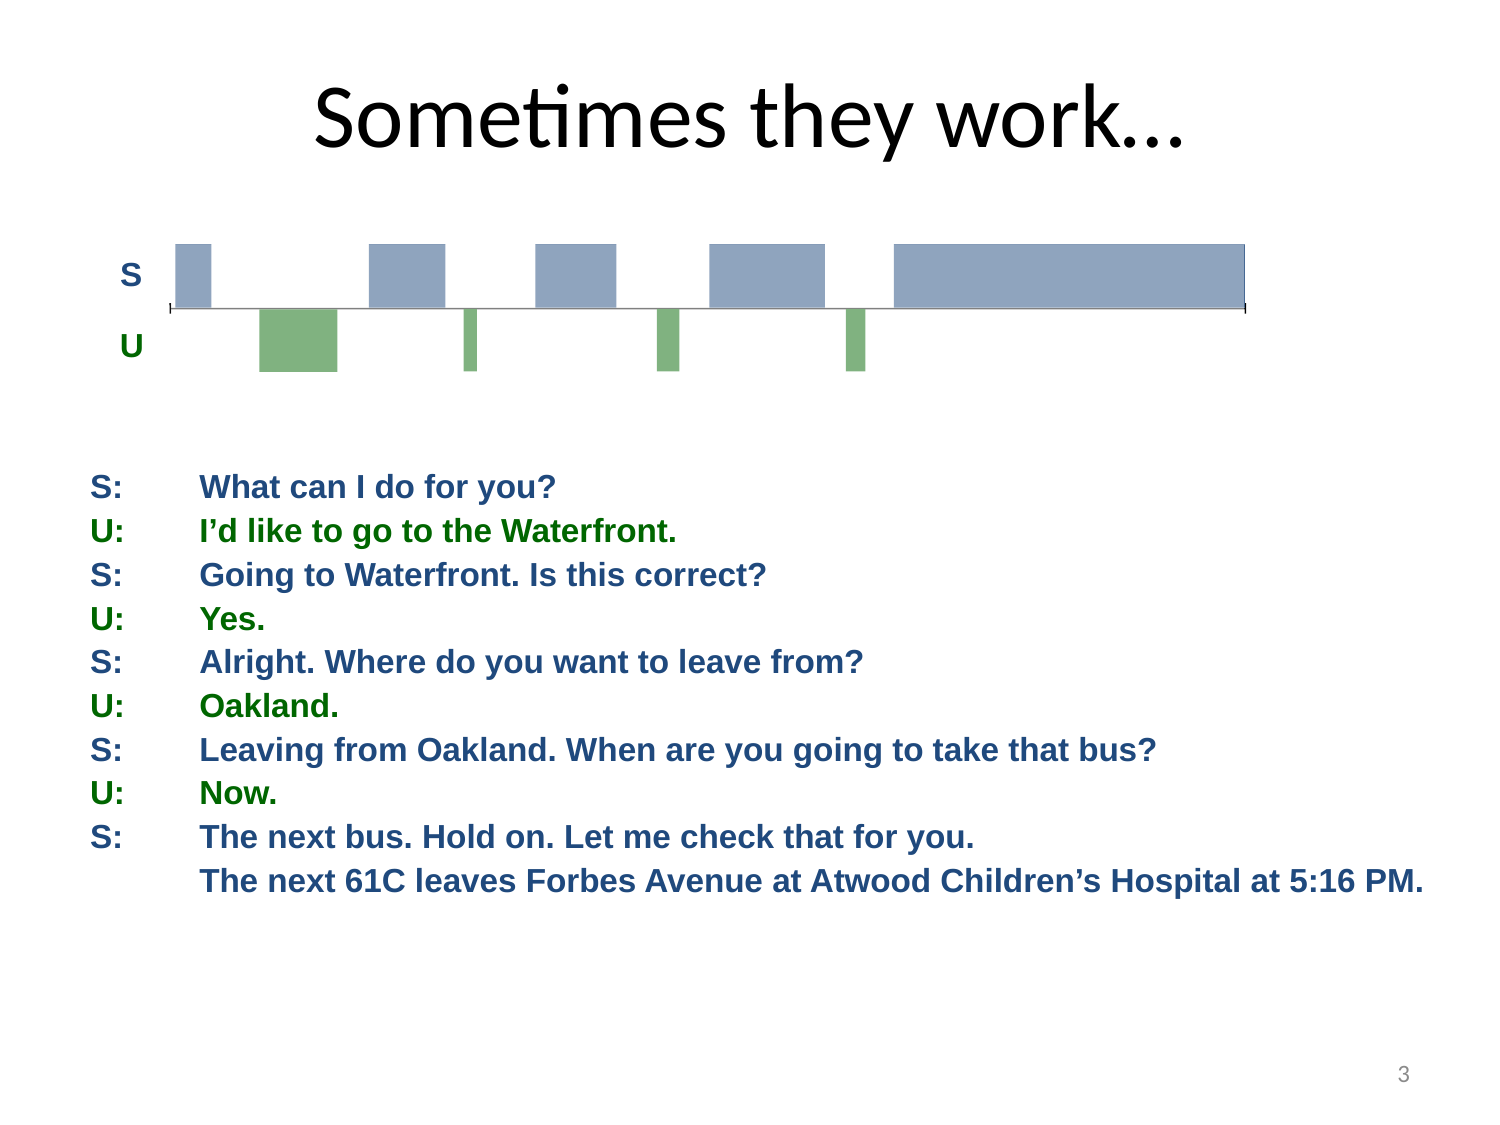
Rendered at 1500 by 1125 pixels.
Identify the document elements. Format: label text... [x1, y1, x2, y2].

text_box S [105, 246, 158, 301]
title Sometimes they work… [75, 16, 1425, 205]
table_header S: U: S: U: S: U: S: U: S: [75, 461, 184, 907]
text_box [170, 244, 1245, 372]
text_box U [105, 317, 159, 372]
table_header What can I do for you? I’d like to go to the Waterfront. Going to Waterfront. Is this correct? Yes. Alright. Where do you want to leave from? Oakland. Leaving from Oakland. When are you going to take that bus? Now. The next bus. Hold on. Let me check that for you. The next 61C leaves Forbes Avenue at Atwood Children’s Hospital at 5:16 PM. [184, 461, 1462, 907]
slide_number 3 [1074, 1042, 1425, 1103]
